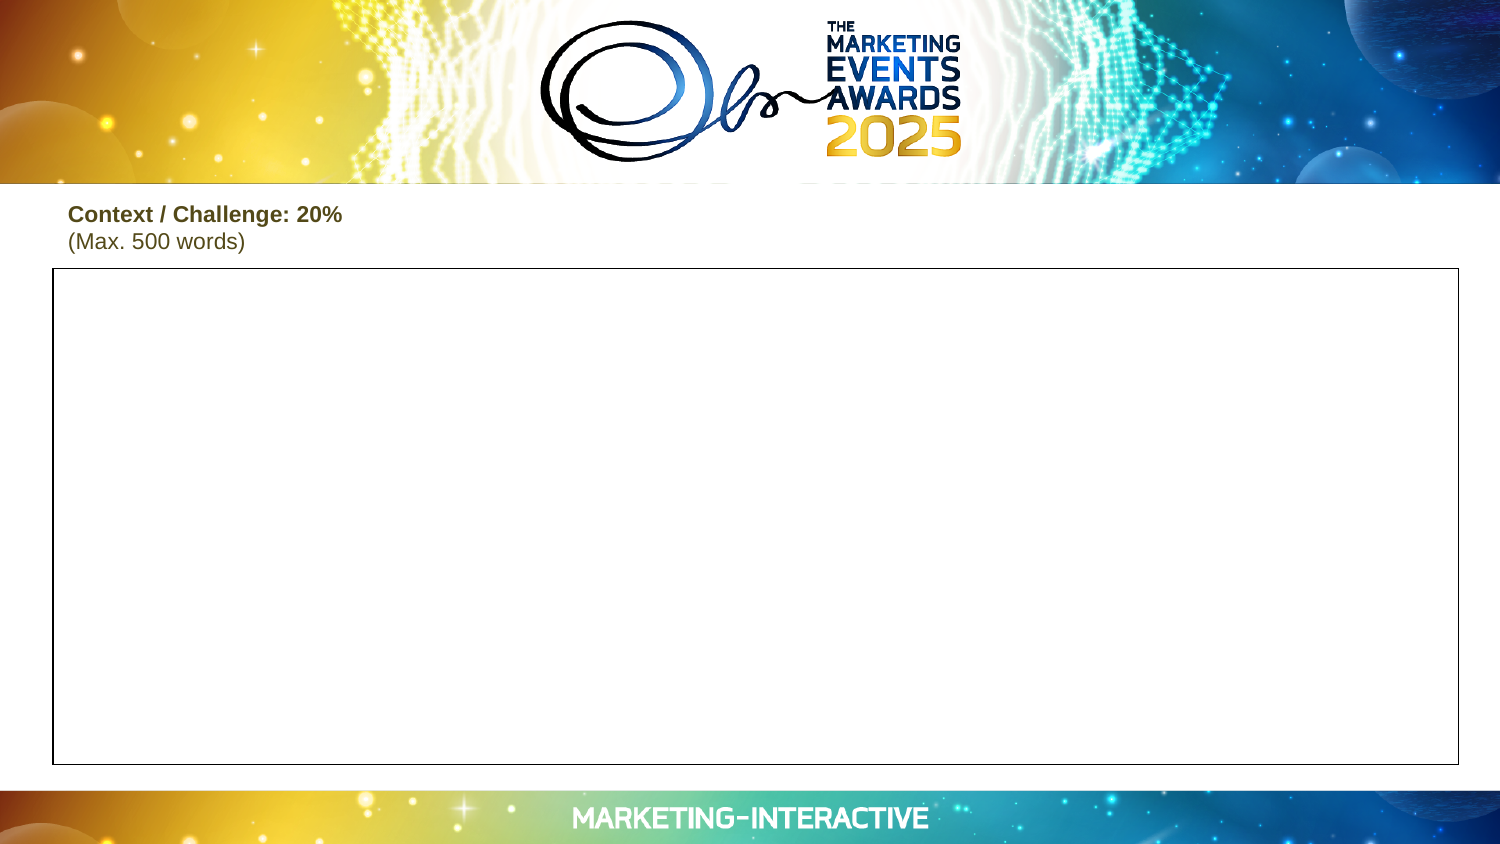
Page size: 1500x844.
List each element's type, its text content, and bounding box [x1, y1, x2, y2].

text_box Context / Challenge: 20% (Max. 500 words) [53, 192, 1459, 262]
text_box [53, 268, 1459, 765]
picture [0, 0, 1500, 844]
